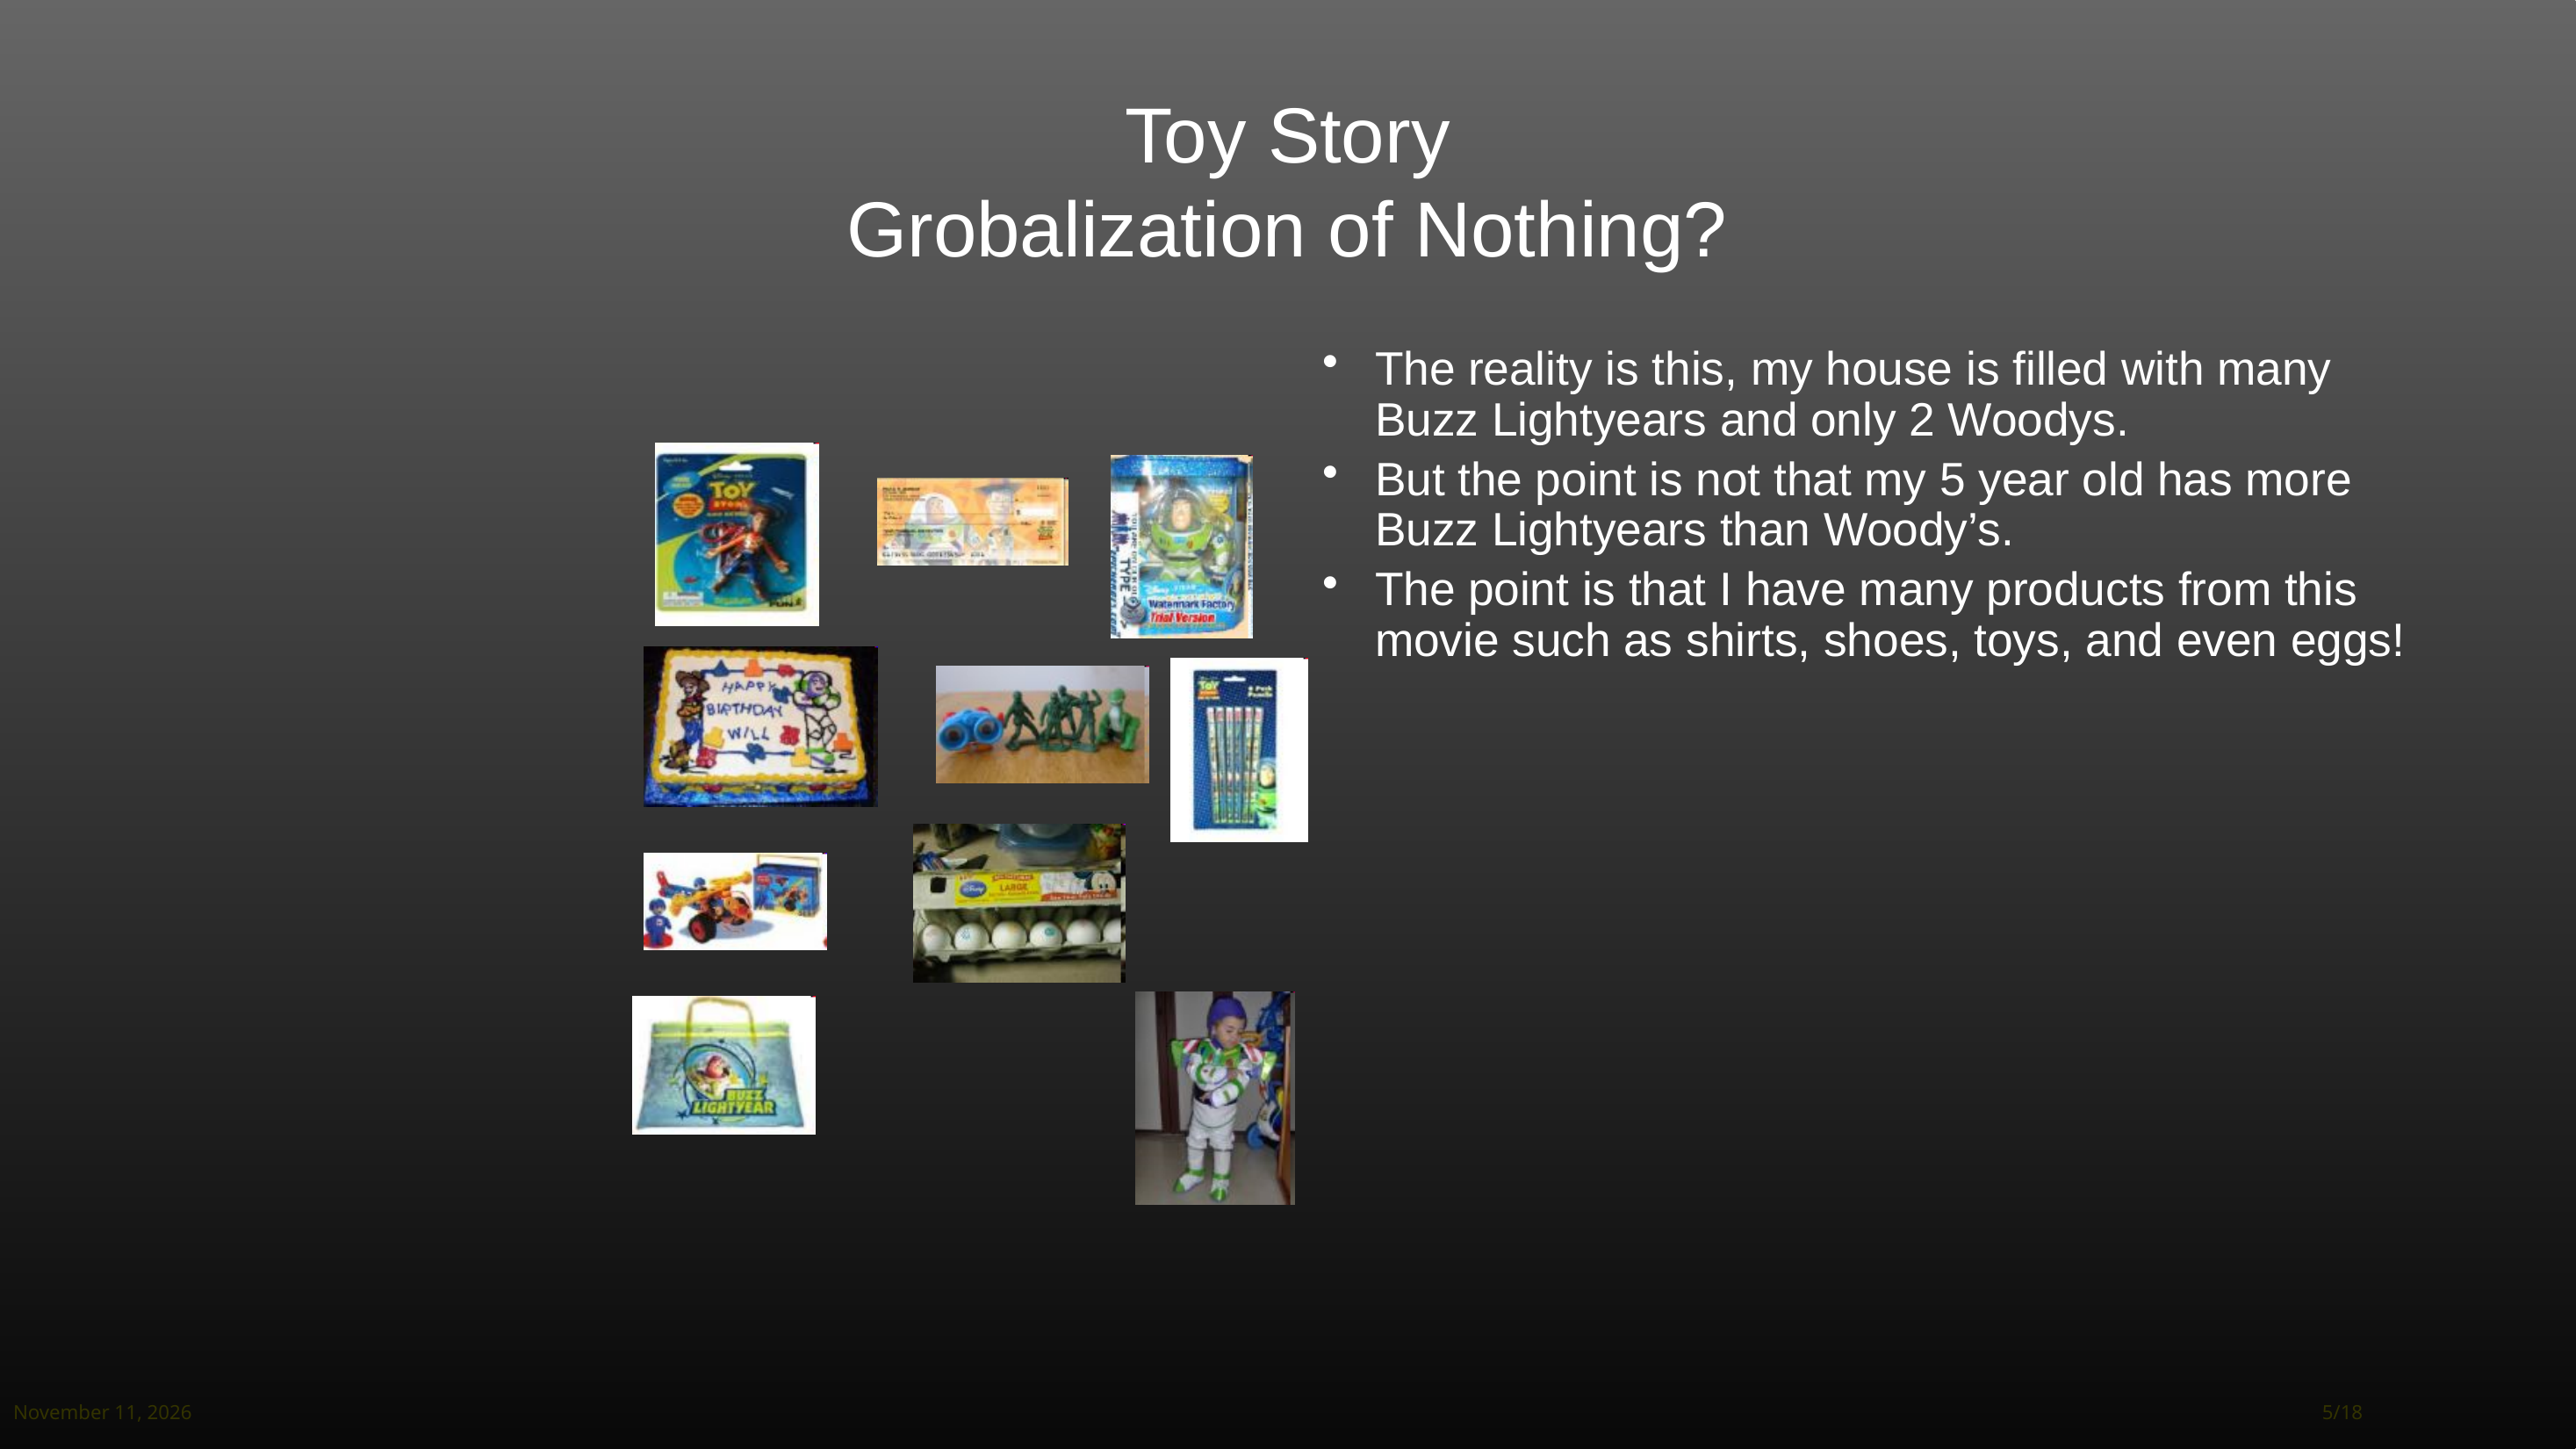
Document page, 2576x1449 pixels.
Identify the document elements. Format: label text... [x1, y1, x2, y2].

picture [1170, 658, 1309, 842]
slide_number 5/18 [2146, 1331, 2555, 1433]
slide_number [0, 1331, 859, 1433]
picture [936, 666, 1149, 783]
picture [877, 478, 1069, 566]
picture [1134, 991, 1296, 1205]
picture [644, 646, 879, 807]
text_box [655, 443, 819, 627]
picture [1110, 455, 1253, 638]
picture [912, 824, 1126, 983]
picture [644, 853, 827, 950]
list The reality is this, my house is filled with many Buzz Lightyears and only 2 Woodys. But the point is not that my 5 year old has more Buzz Lightyears than Woody’s. The point is that I have many products from this movie such as shirts, shoes, toys, and even eggs! [1309, 337, 2447, 1294]
picture [631, 996, 816, 1135]
title Toy Story Grobalization of Nothing? [128, 58, 2447, 300]
